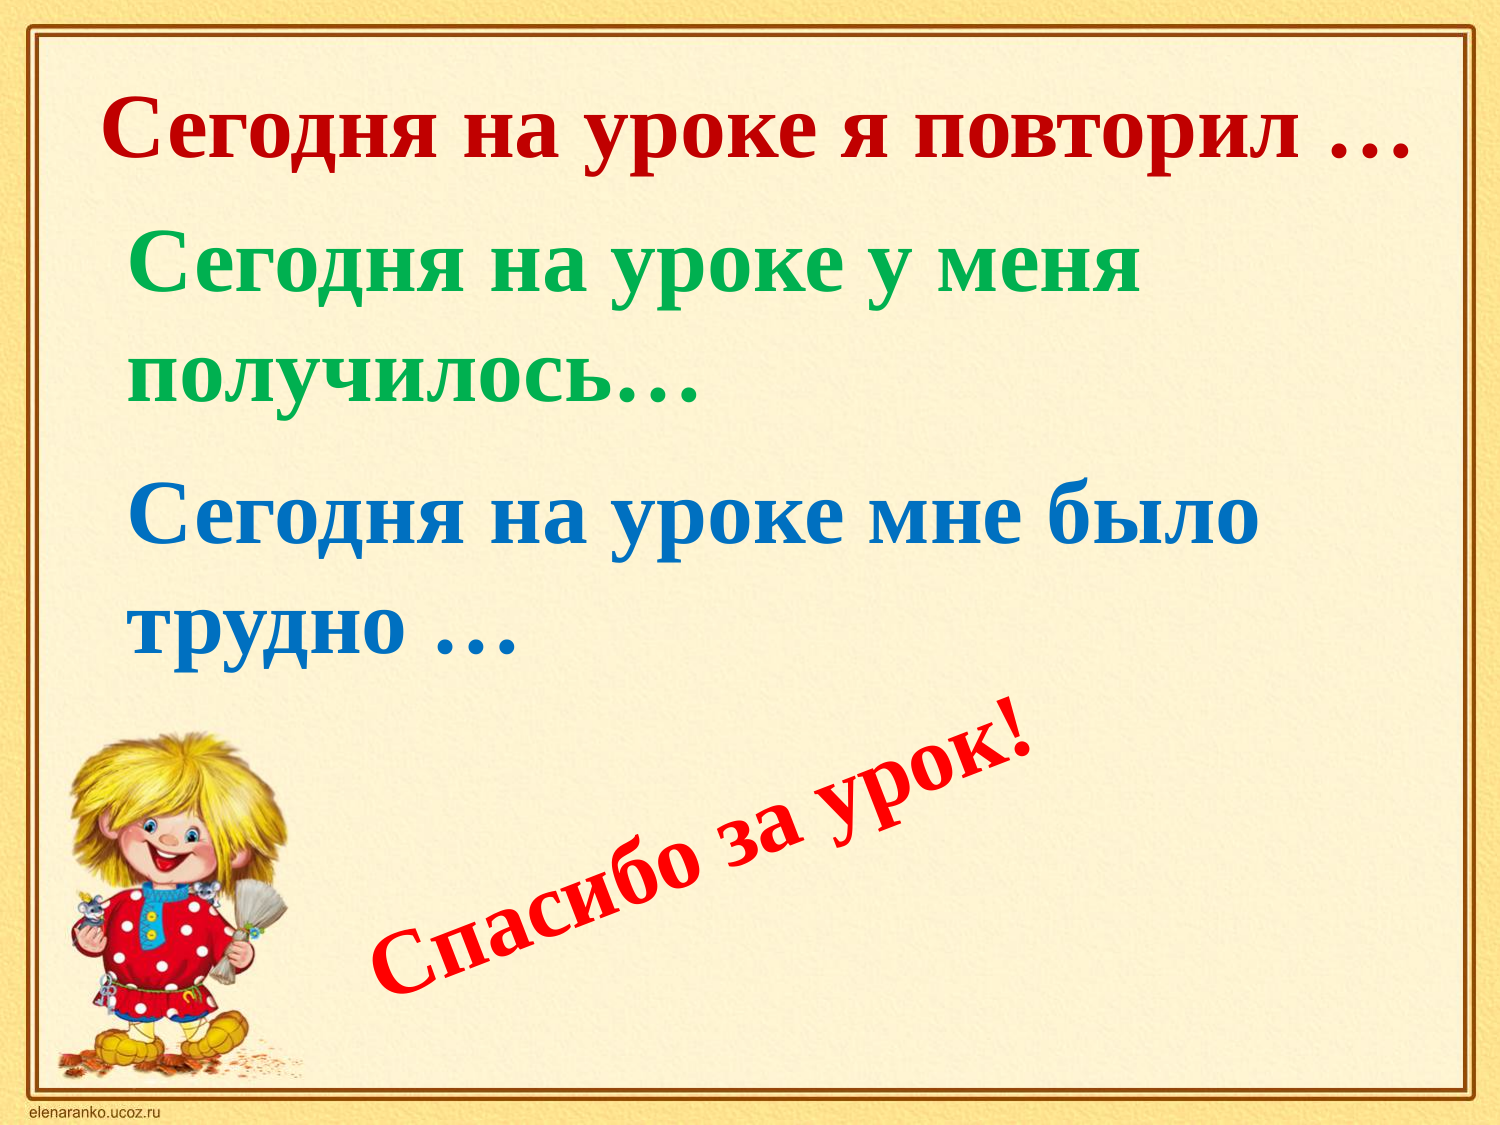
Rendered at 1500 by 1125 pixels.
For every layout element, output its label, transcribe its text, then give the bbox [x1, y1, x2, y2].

text_box Сегодня на уроке у меня получилось… [112, 192, 1471, 427]
text_box Спасибо за урок! [332, 562, 1293, 1033]
text_box Сегодня на уроке мне было трудно … [112, 444, 1471, 679]
text_box Сегодня на уроке я повторил … [85, 58, 1444, 183]
picture [0, 0, 1500, 1125]
